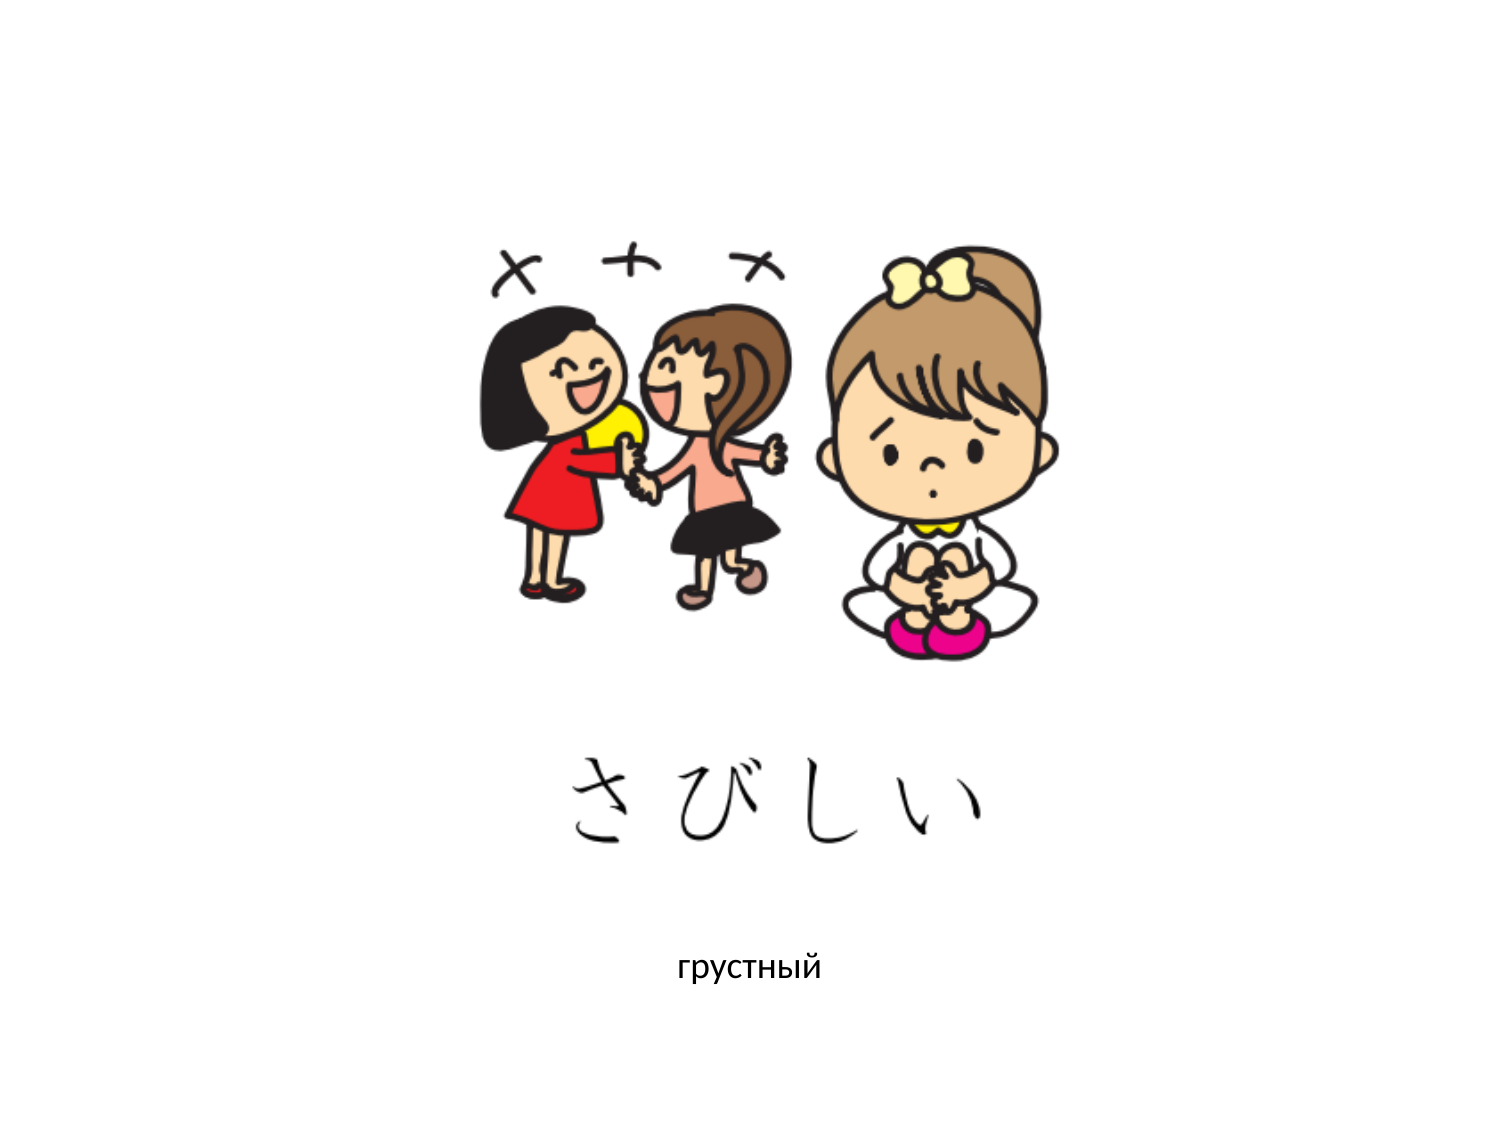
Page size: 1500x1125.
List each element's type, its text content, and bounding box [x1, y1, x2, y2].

text_box грустный [662, 939, 838, 994]
picture [466, 101, 1093, 931]
